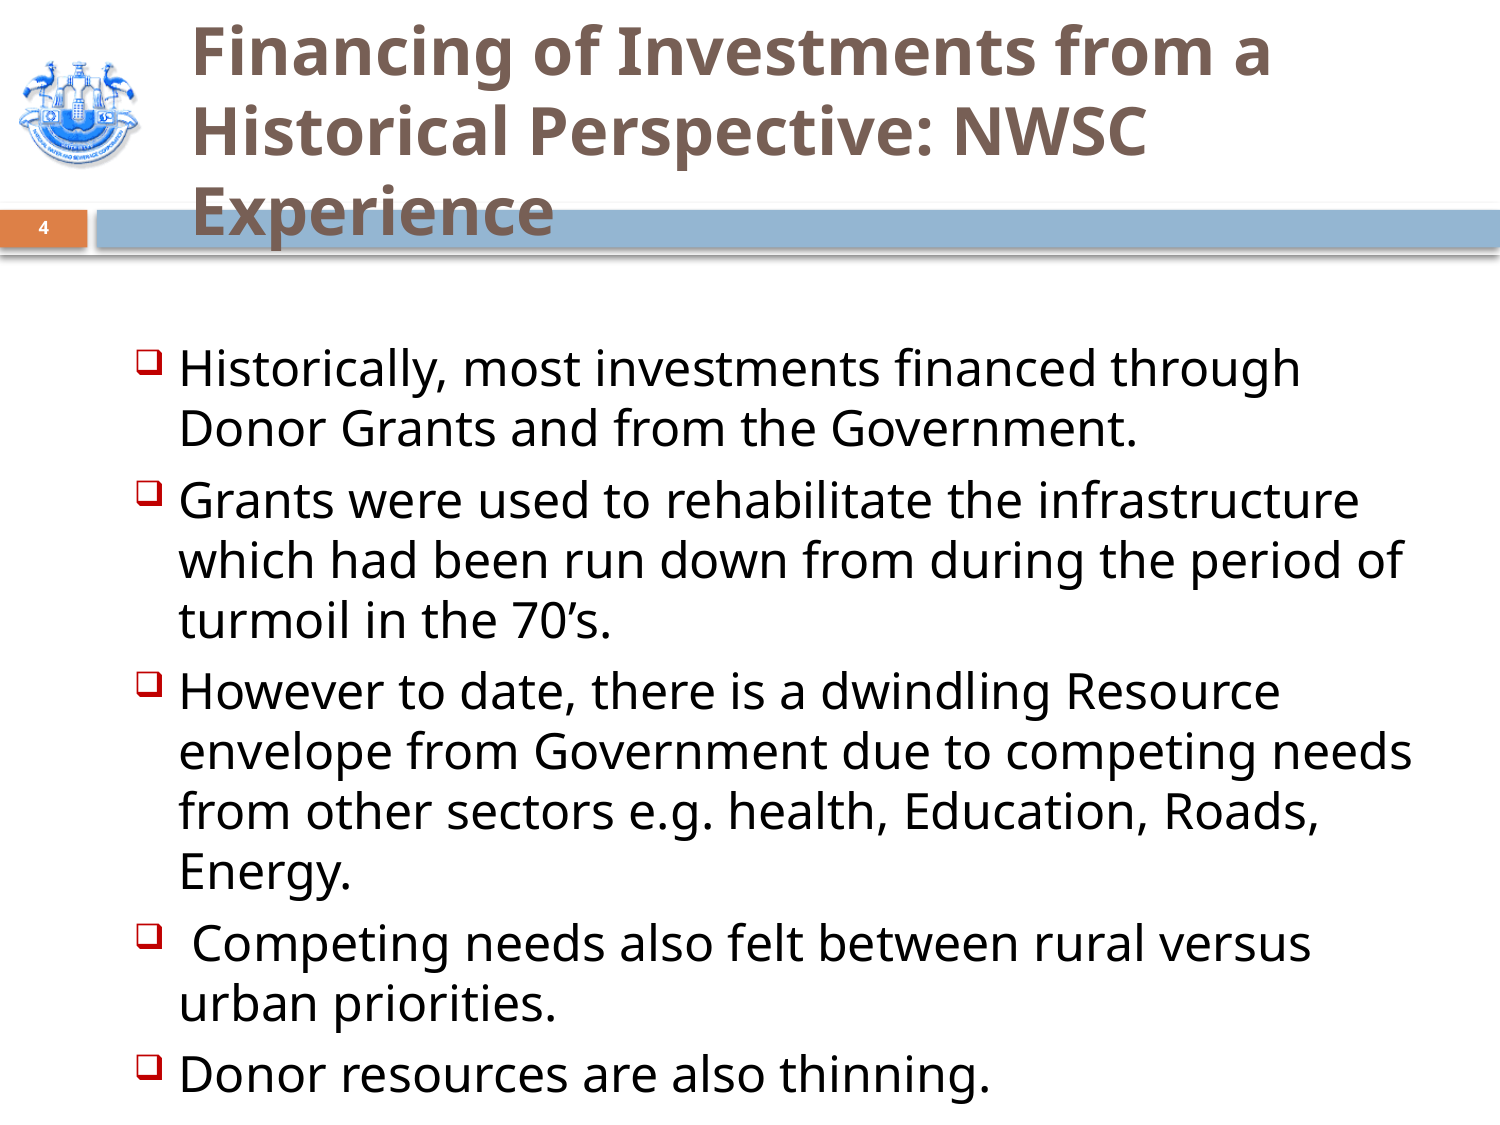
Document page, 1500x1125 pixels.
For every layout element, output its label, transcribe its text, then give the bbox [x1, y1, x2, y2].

picture [0, 58, 159, 171]
list Historically, most investments financed through Donor Grants and from the Government. Grants were used to rehabilitate the infrastructure which had been run down from during the period of turmoil in the 70’s. However to date, there is a dwindling Resource envelope from Government due to competing needs from other sectors e.g. health, Education, Roads, Energy. Competing needs also felt between rural versus urban priorities. Donor resources are also thinning. [58, 257, 1430, 1067]
title Financing of Investments from a Historical Perspective: NWSC Experience [175, 58, 1414, 200]
slide_number 4 [0, 208, 88, 249]
